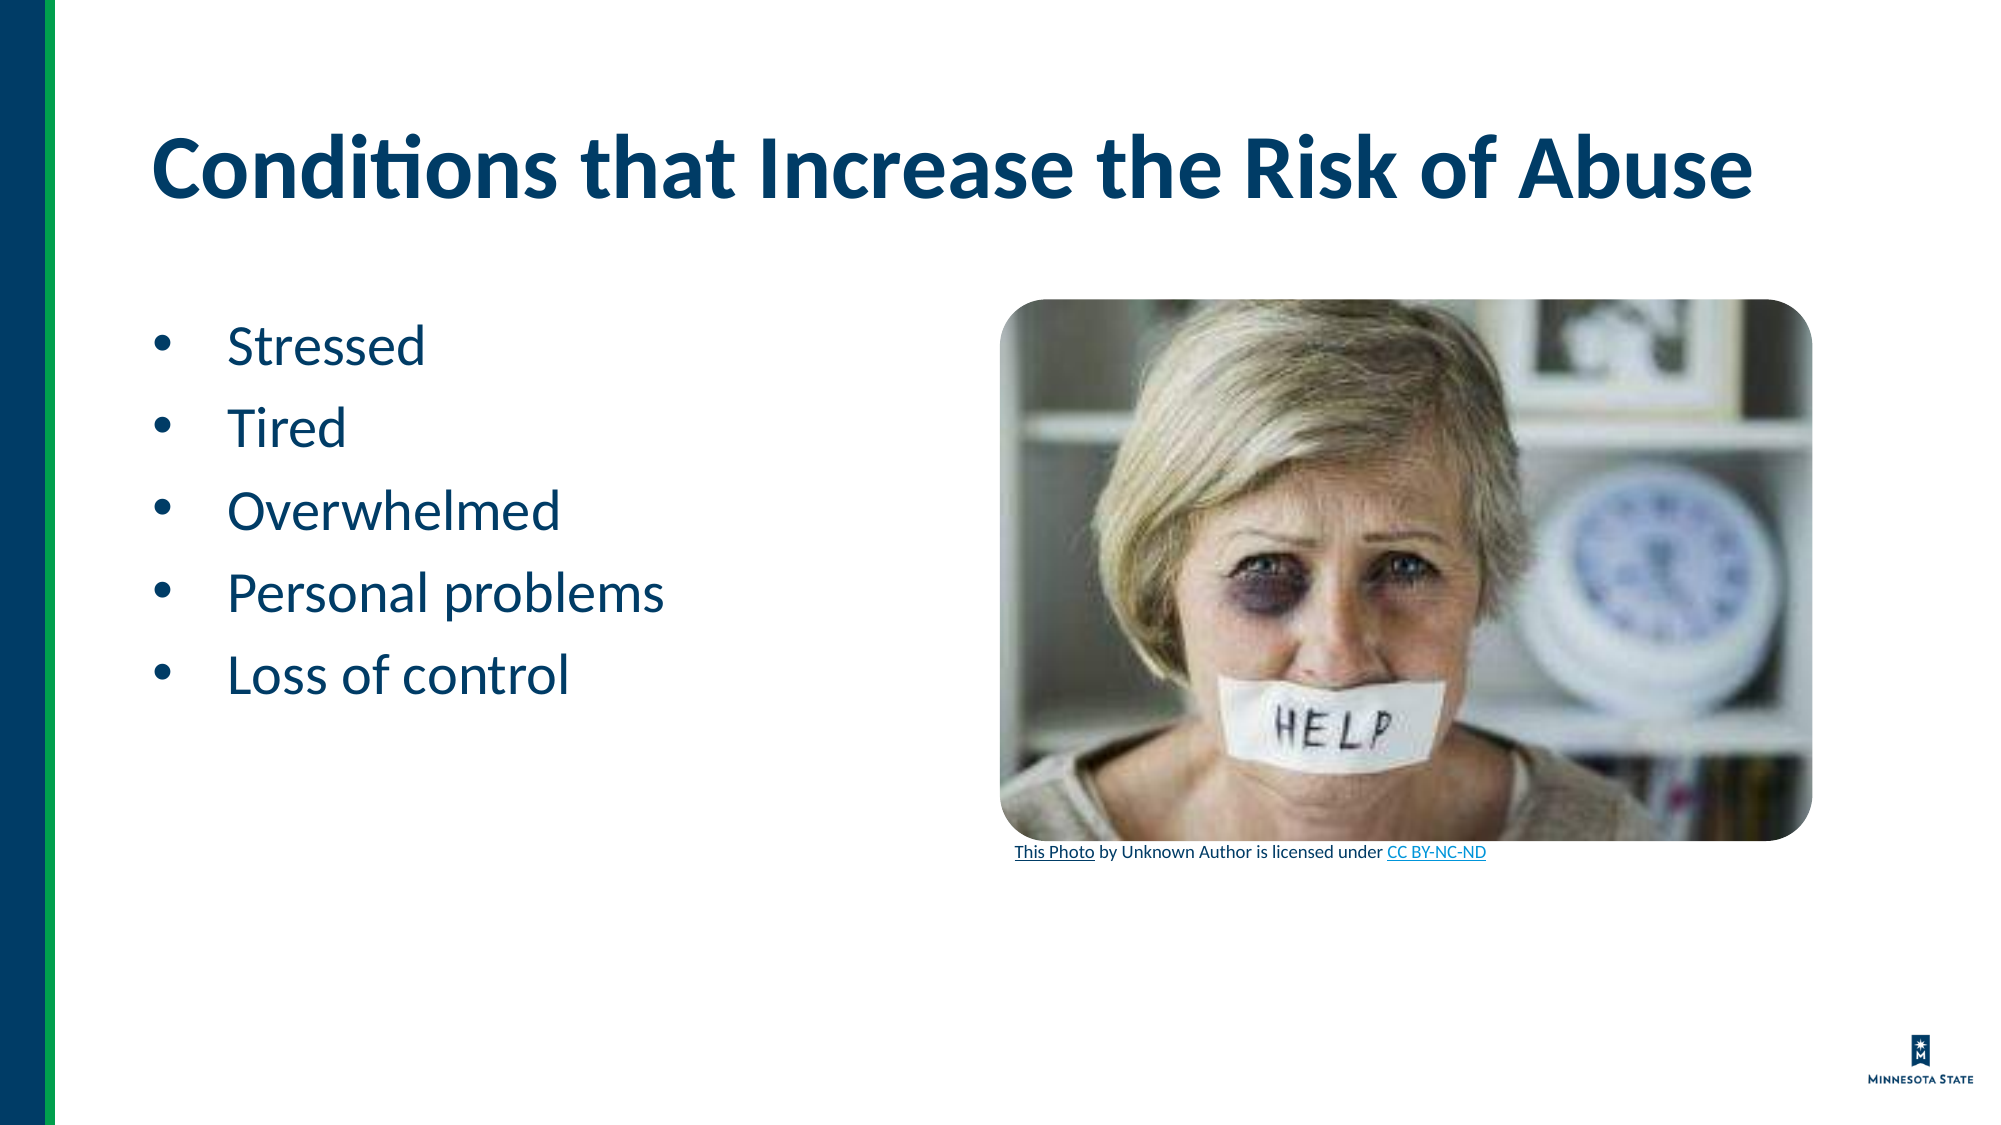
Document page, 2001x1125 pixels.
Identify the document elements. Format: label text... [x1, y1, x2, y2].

picture [1823, 1028, 2001, 1095]
picture [999, 299, 1813, 842]
text_box This Photo by Unknown Author is licensed under CC BY-NC-ND [999, 848, 1813, 870]
title Conditions that Increase the Risk of Abuse [137, 59, 1863, 278]
list Stressed Tired Overwhelmed Personal problems Loss of control [137, 299, 1863, 1014]
